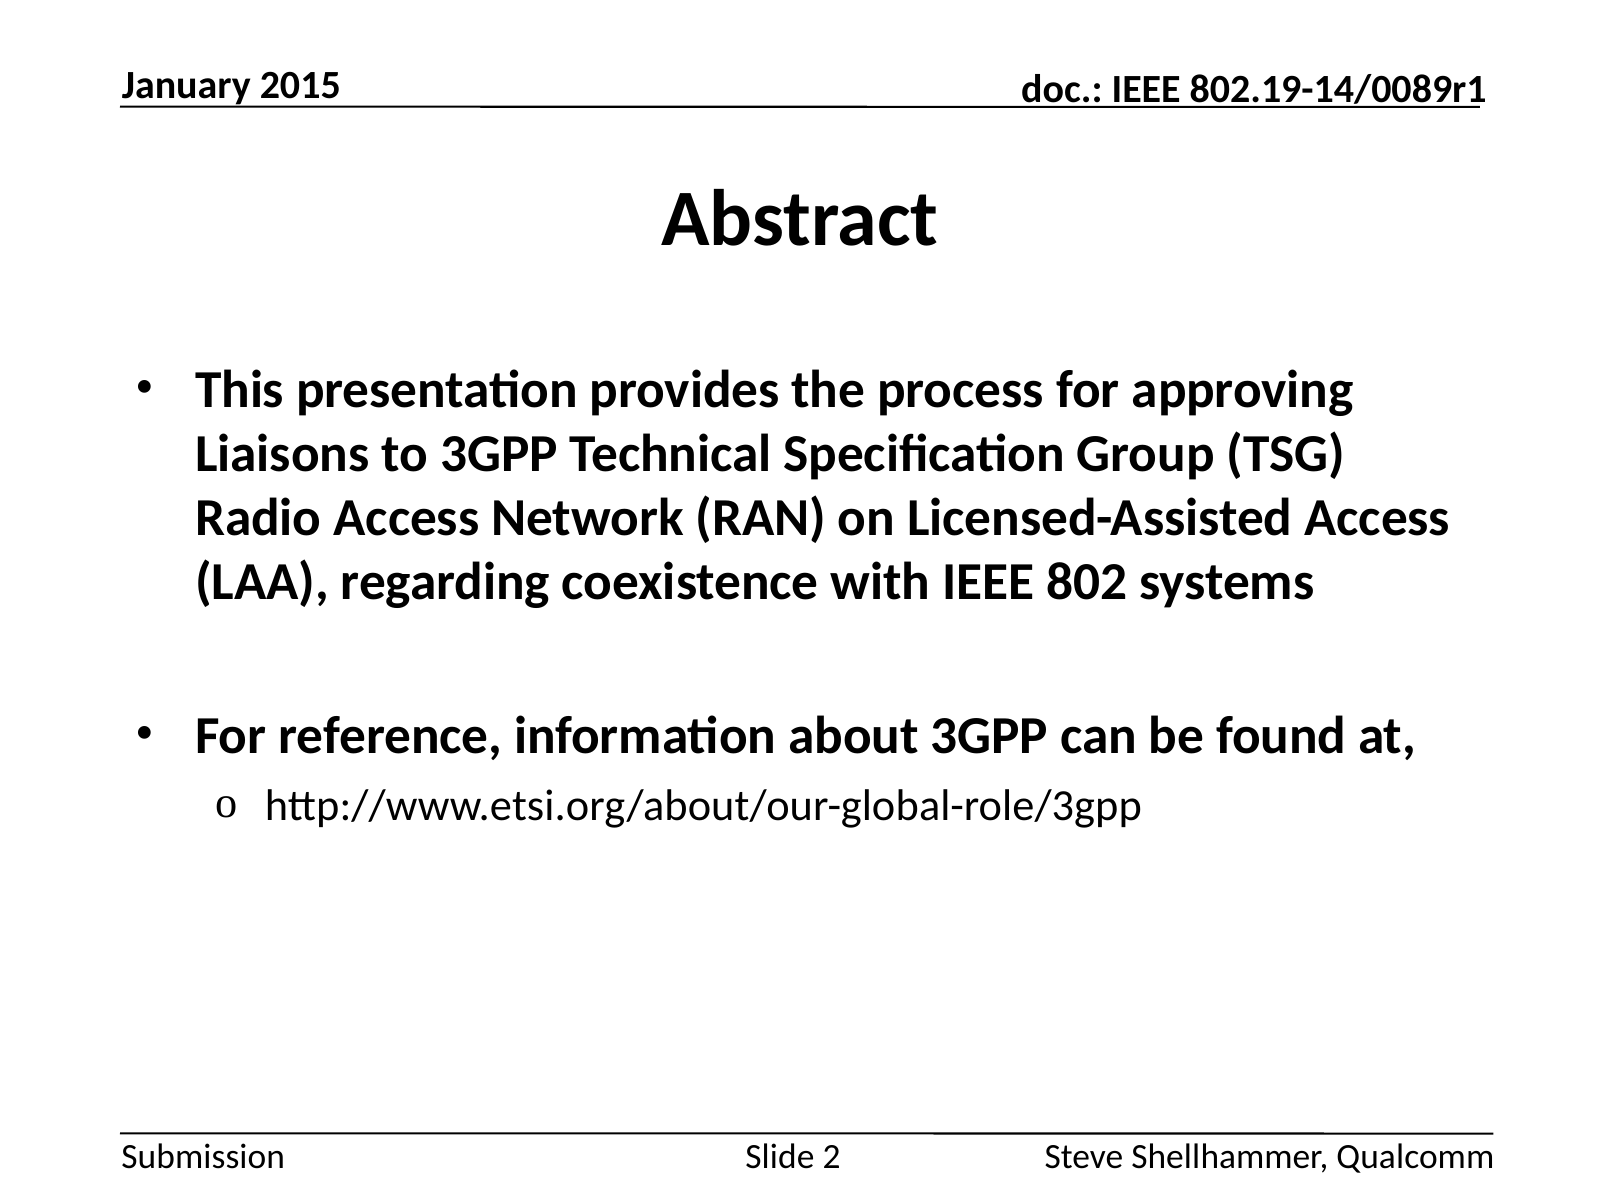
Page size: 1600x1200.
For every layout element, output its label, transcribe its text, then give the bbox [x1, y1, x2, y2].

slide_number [121, 58, 576, 107]
footer Steve Shellhammer, Qualcomm [962, 1132, 1495, 1165]
list This presentation provides the process for approving Liaisons to 3GPP Technical Specification Group (TSG) Radio Access Network (RAN) on Licensed-Assisted Access (LAA), regarding coexistence with IEEE 802 systems For reference, information about 3GPP can be found at, http://www.etsi.org/about/our-global-role/3gpp [119, 346, 1481, 1067]
title Abstract [119, 119, 1481, 307]
slide_number Slide 2 [733, 1132, 854, 1197]
